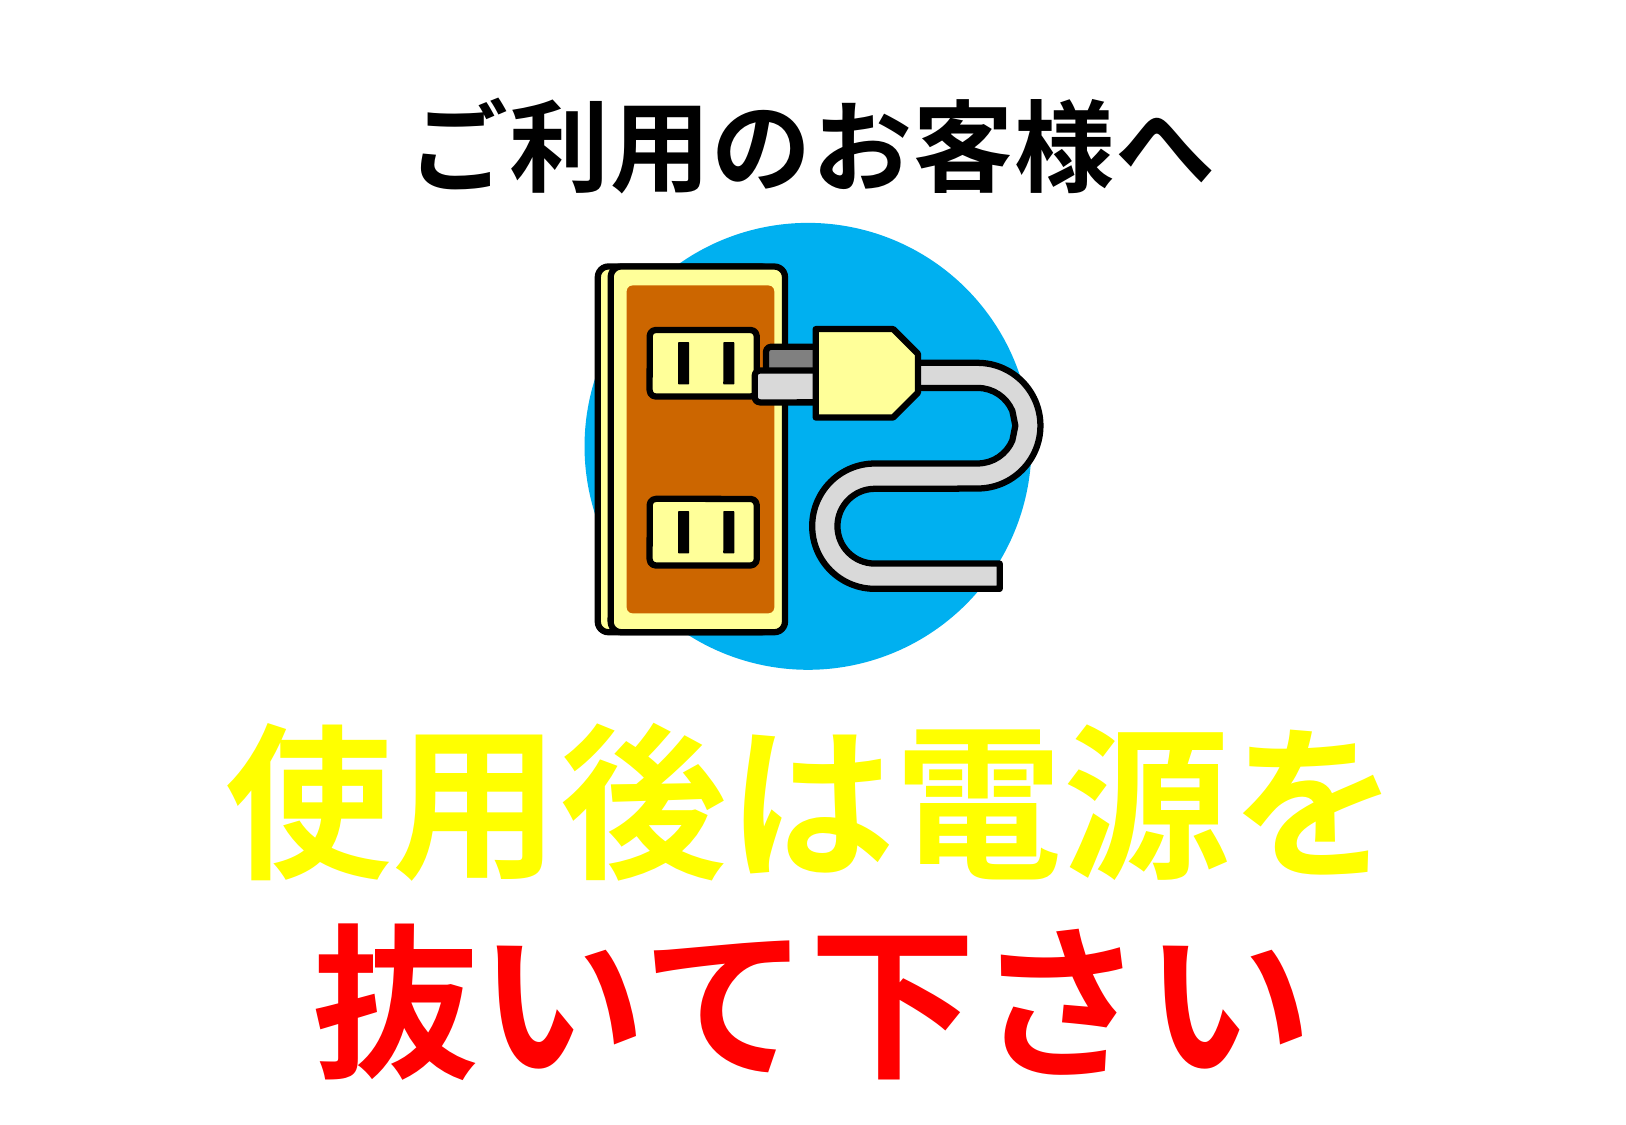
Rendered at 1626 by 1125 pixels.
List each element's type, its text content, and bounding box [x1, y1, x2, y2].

text_box 使用後は電源を 抜いて下さい [0, 691, 1625, 1107]
text_box ご利用のお客様へ [0, 76, 1625, 212]
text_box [584, 222, 1041, 671]
